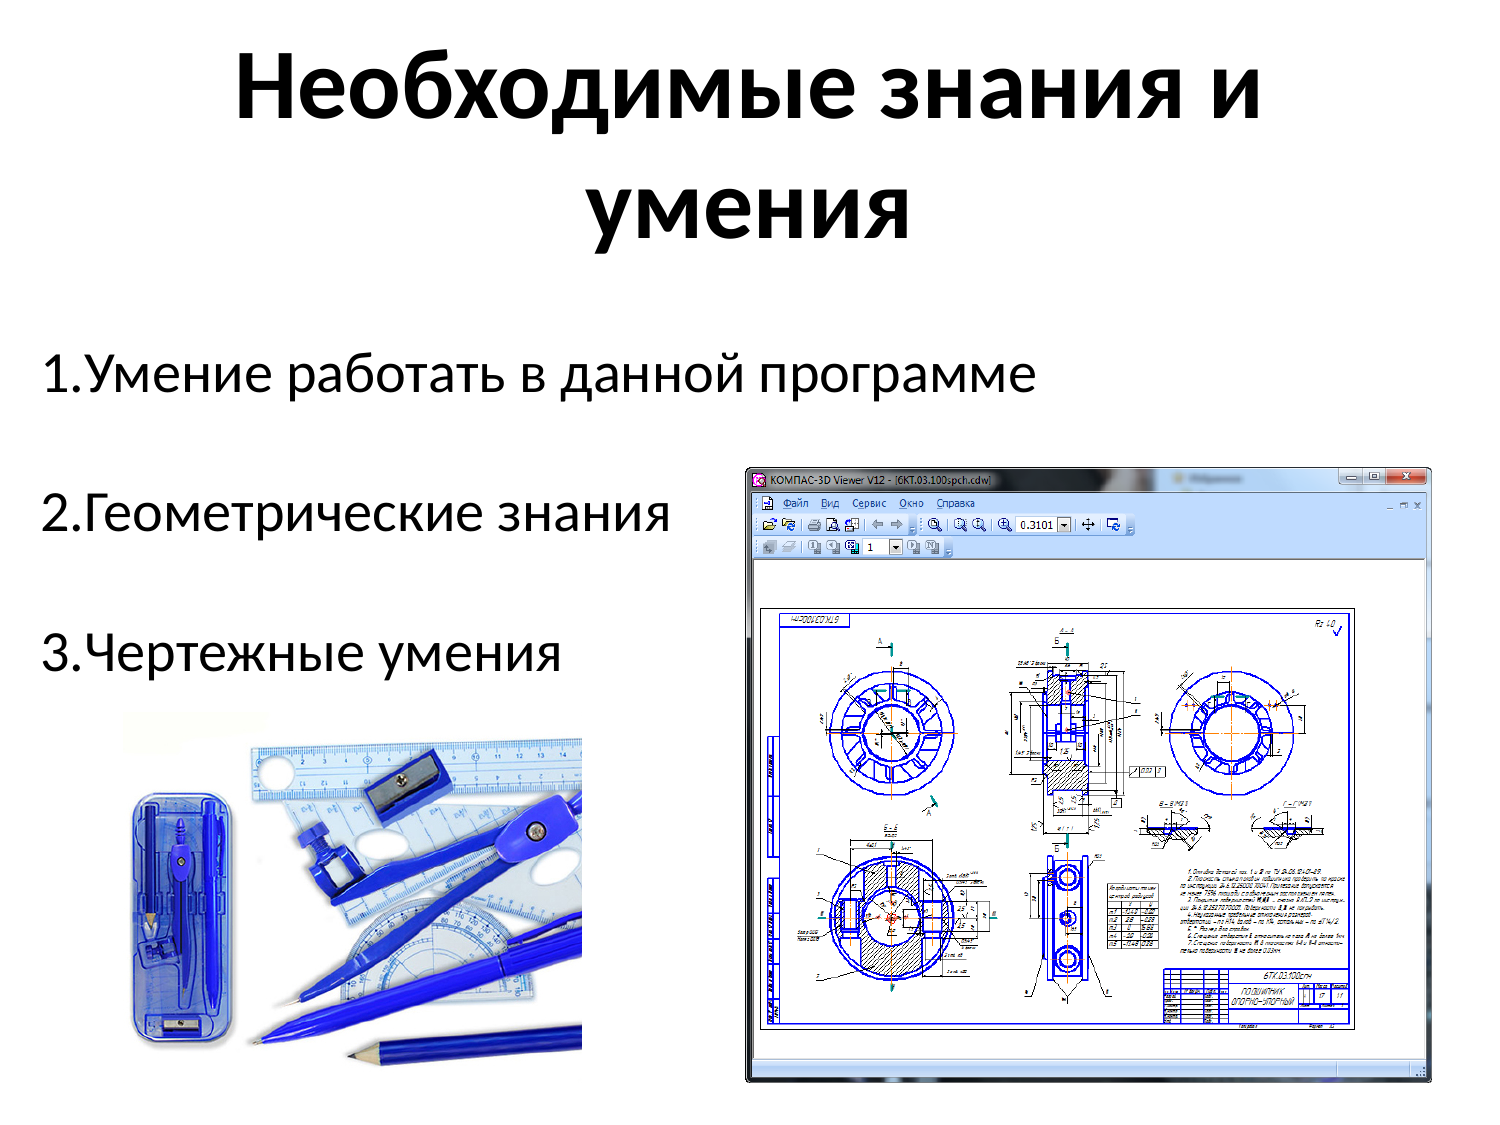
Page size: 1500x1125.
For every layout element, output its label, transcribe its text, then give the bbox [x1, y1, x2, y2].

title Необходимые знания и умения [75, 45, 1425, 233]
picture [123, 712, 583, 1083]
text_box 1.Умение работать в данной программе 2.Геометрические знания 3.Чертежные умения [25, 326, 1467, 691]
picture [745, 467, 1432, 1083]
